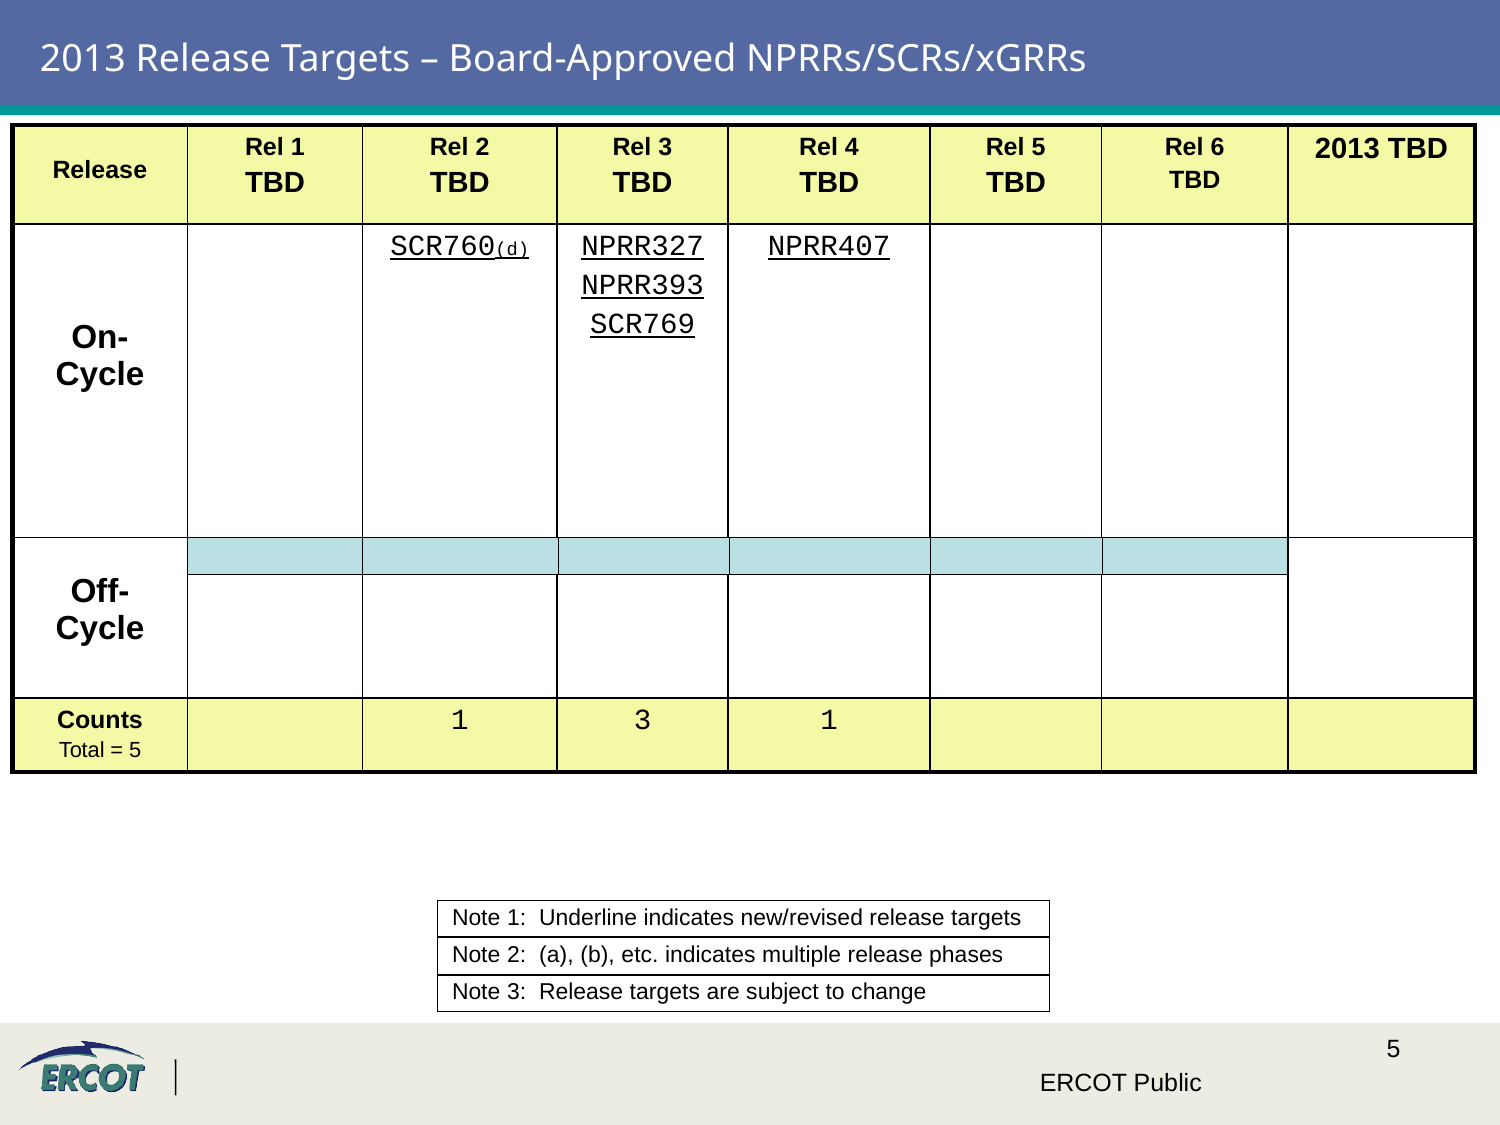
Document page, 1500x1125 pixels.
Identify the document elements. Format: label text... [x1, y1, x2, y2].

table_cell NPRR407 [729, 225, 929, 537]
table_cell [188, 699, 362, 770]
table_header Rel 3 TBD [558, 127, 727, 223]
text_box [930, 537, 1103, 575]
table_cell [558, 575, 727, 697]
table_cell [363, 575, 556, 697]
text_box [363, 537, 558, 575]
table_cell [931, 225, 1101, 537]
picture [10, 1031, 151, 1111]
table_cell [188, 575, 362, 697]
text_box Note 1: Underline indicates new/revised release targets [437, 900, 1050, 937]
table_cell [1102, 575, 1287, 697]
table_header Release [15, 127, 187, 223]
table_cell 1 [363, 699, 556, 770]
table_cell NPRR327 NPRR393 SCR769 [558, 225, 727, 537]
table_header 2013 TBD [1289, 127, 1473, 223]
table_header Rel 5 TBD [931, 127, 1101, 223]
table_cell Off-Cycle [15, 538, 187, 697]
text_box [558, 537, 730, 575]
table_cell [1102, 699, 1287, 770]
text_box [730, 537, 930, 575]
text_box Note 2: (a), (b), etc. indicates multiple release phases [437, 937, 1050, 975]
table_cell [1289, 538, 1473, 697]
table_cell 1 [729, 699, 929, 770]
table_cell [1102, 225, 1287, 537]
table_cell [1289, 699, 1473, 770]
table_cell 3 [558, 699, 727, 770]
text_box [1103, 537, 1288, 575]
table_cell [931, 699, 1101, 770]
footer ERCOT Public [1025, 1059, 1438, 1125]
title 2013 Release Targets – Board-Approved NPRRs/SCRs/xGRRs [24, 0, 1351, 113]
table_header Rel 6 TBD [1102, 127, 1287, 223]
table_cell On-Cycle [15, 225, 187, 537]
table_cell [188, 225, 362, 537]
table_header Rel 2 TBD [363, 127, 556, 223]
text_box Note 3: Release targets are subject to change [437, 975, 1050, 1012]
table_cell SCR760(d) [363, 225, 556, 537]
table_cell [931, 575, 1101, 697]
text_box [187, 537, 363, 575]
table_cell [729, 575, 929, 697]
table_header Rel 4 TBD [729, 127, 929, 223]
table_cell [1289, 225, 1473, 537]
table_cell Counts Total = 5 [15, 699, 187, 770]
table_header Rel 1 TBD [188, 127, 362, 223]
